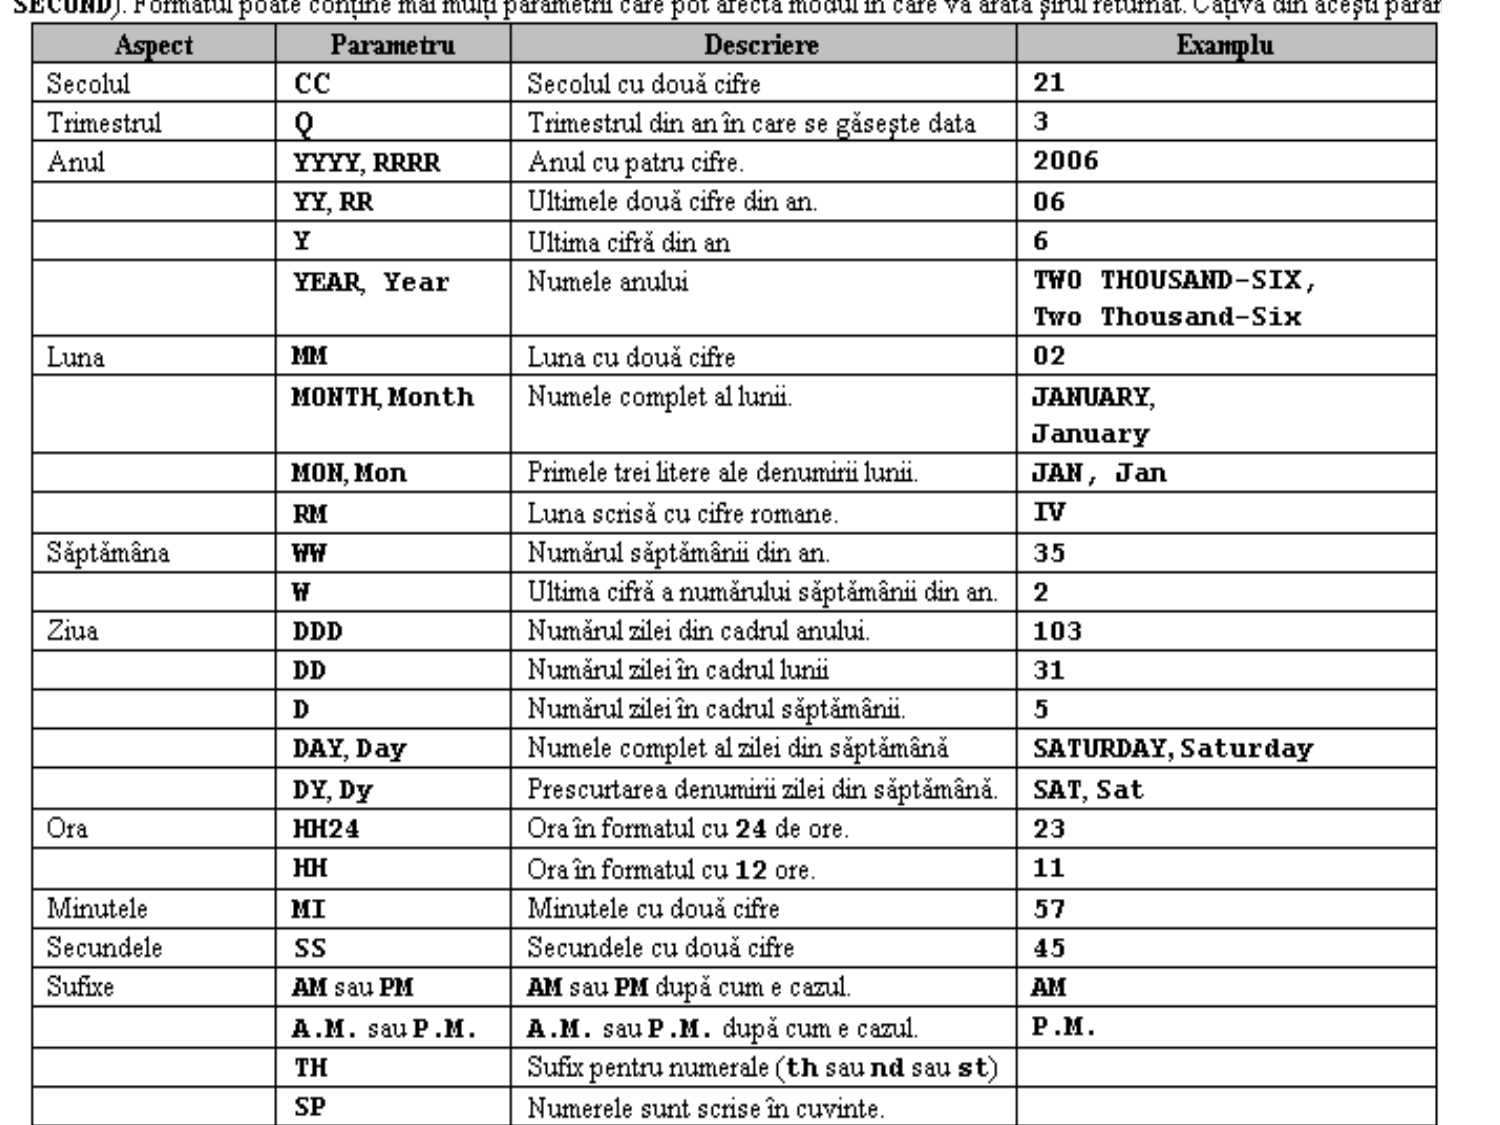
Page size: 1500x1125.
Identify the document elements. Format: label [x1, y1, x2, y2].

list [0, 0, 1442, 1125]
